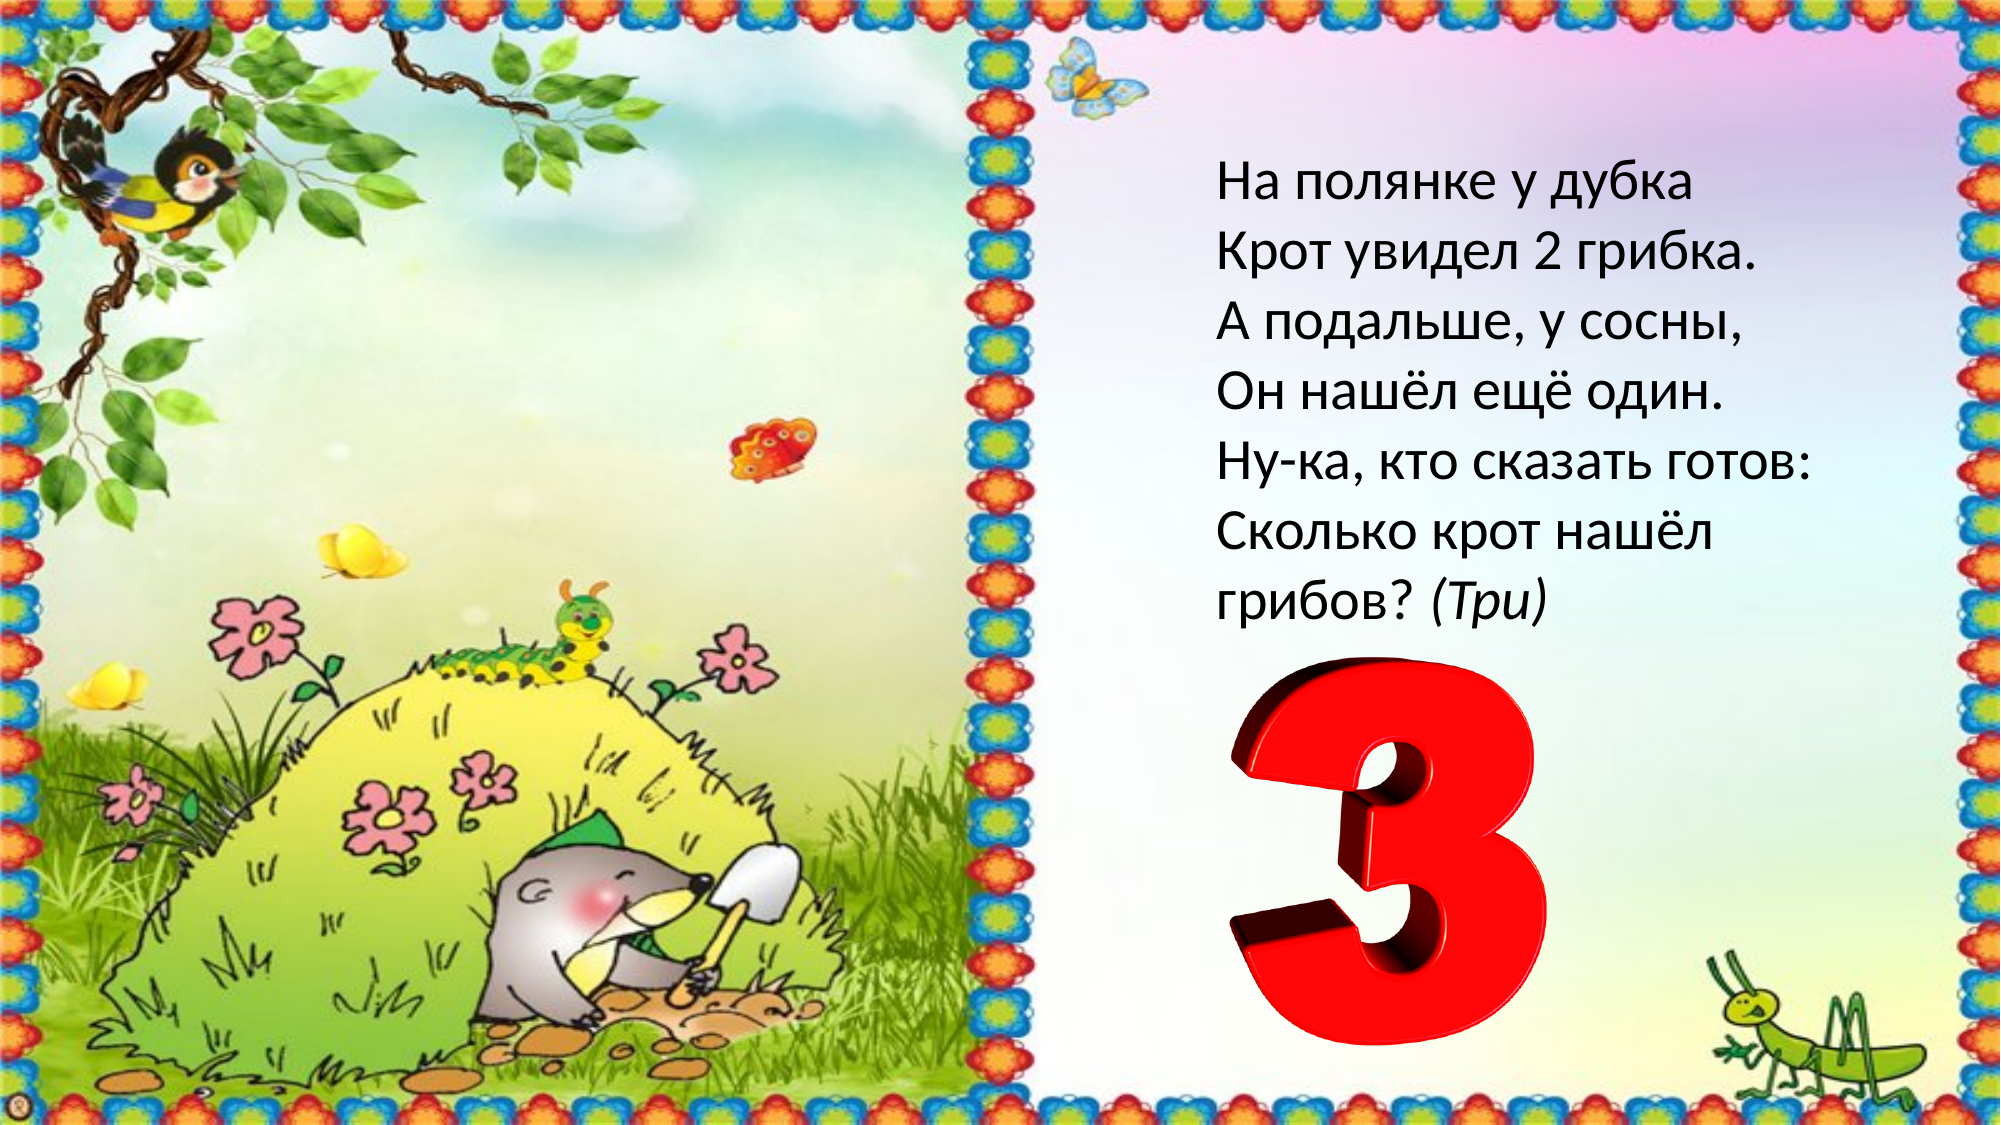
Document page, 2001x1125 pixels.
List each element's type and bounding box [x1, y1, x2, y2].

list [0, 0, 2000, 1125]
picture [1126, 588, 1645, 1107]
